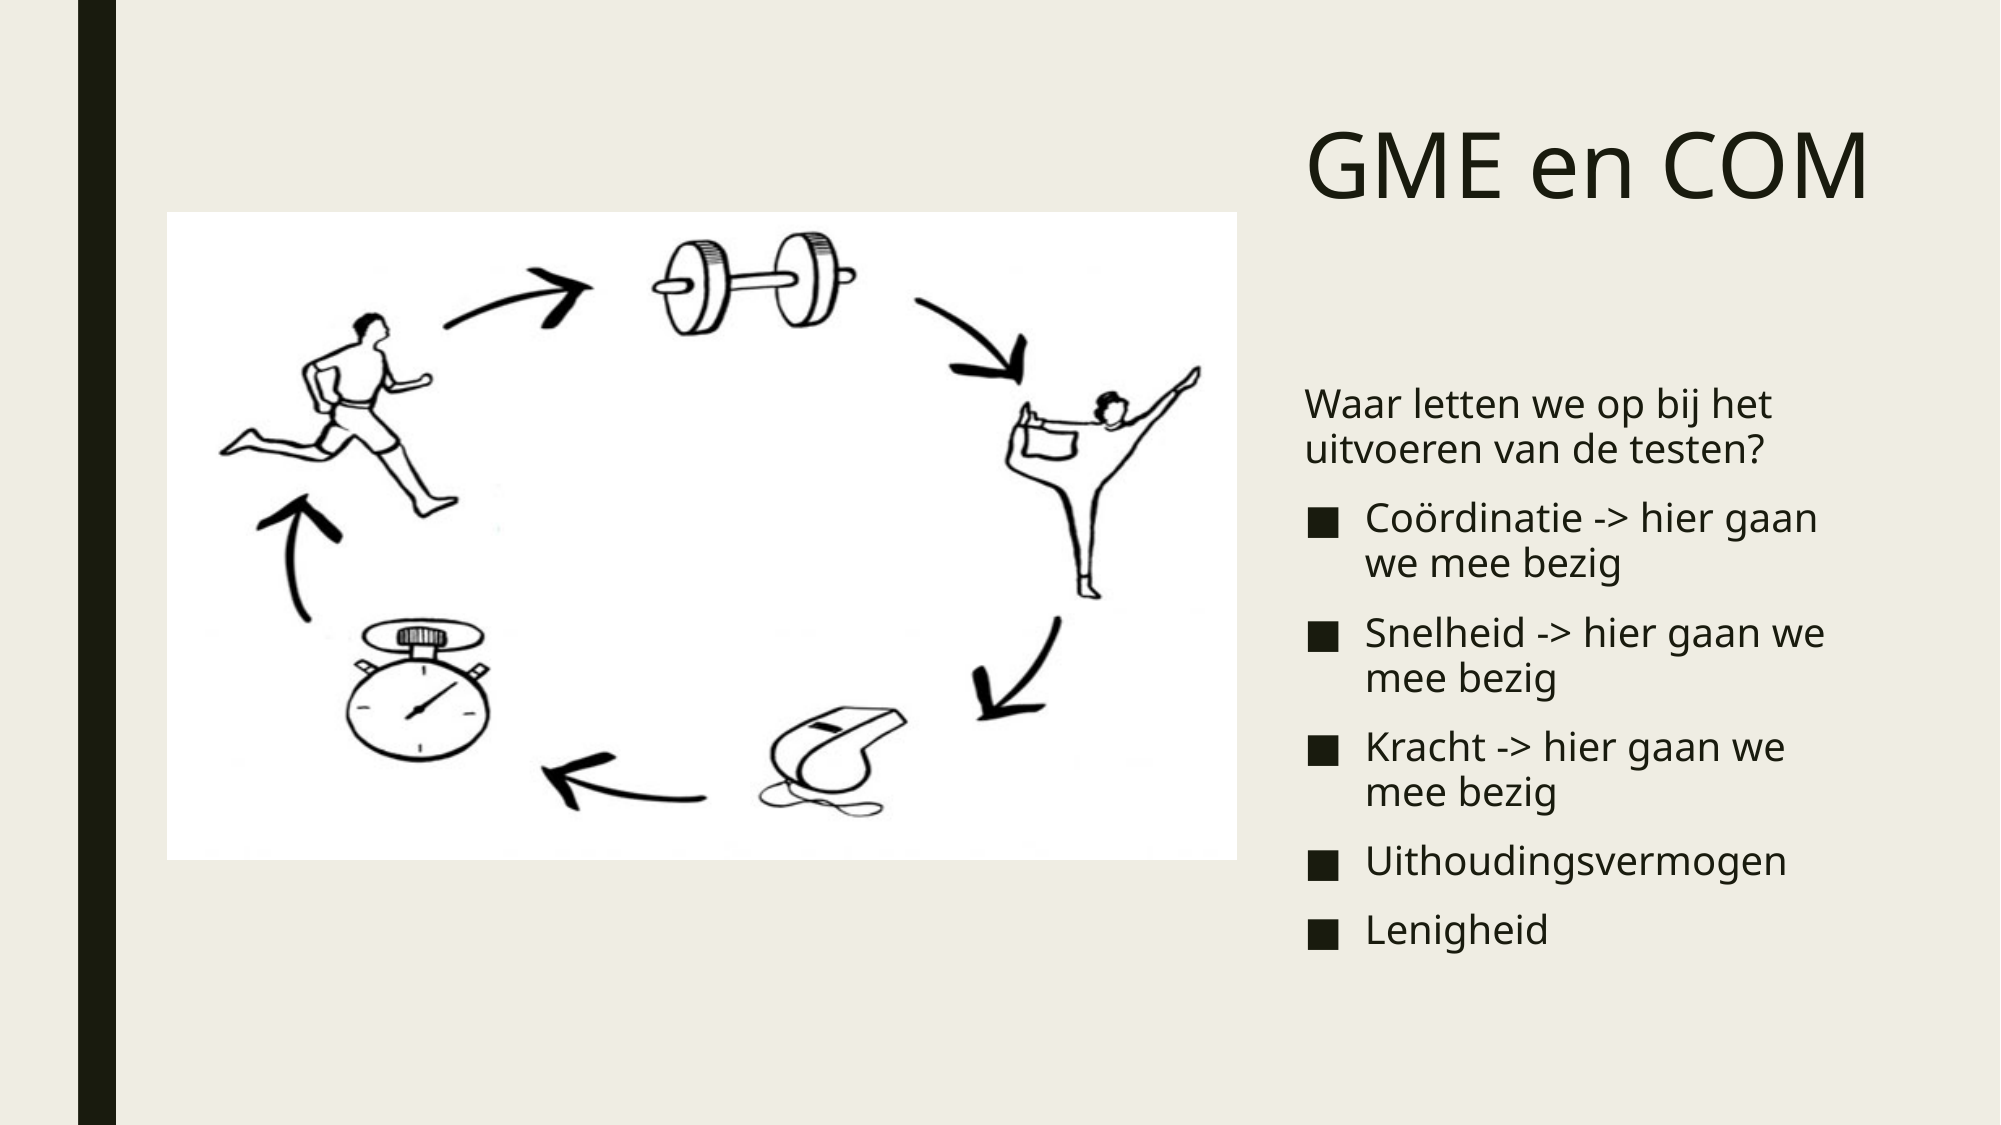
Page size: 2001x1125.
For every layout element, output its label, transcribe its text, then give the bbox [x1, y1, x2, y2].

list Waar letten we op bij het uitvoeren van de testen? Coördinatie -> hier gaan we mee bezig Snelheid -> hier gaan we mee bezig Kracht -> hier gaan we mee bezig Uithoudingsvermogen Lenigheid [1289, 375, 1890, 963]
text_box [76, 0, 119, 1125]
title GME en COM [1289, 112, 1890, 357]
picture [167, 212, 1237, 860]
